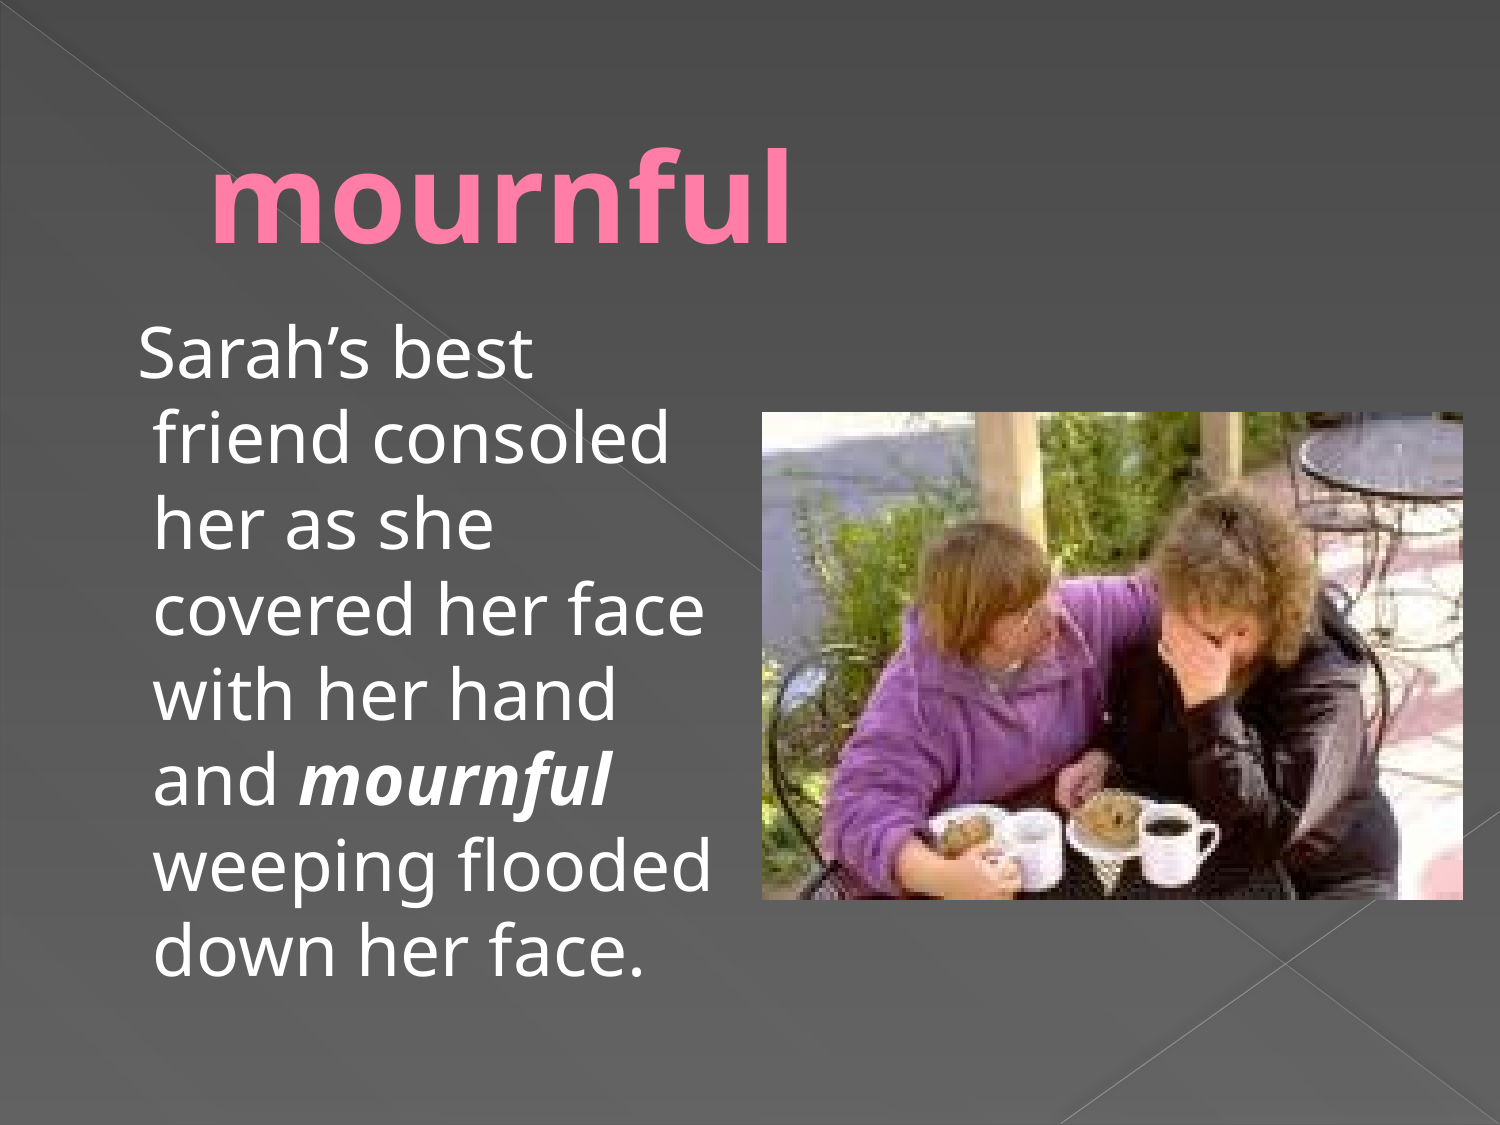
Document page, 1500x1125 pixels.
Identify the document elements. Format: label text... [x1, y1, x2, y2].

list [762, 412, 1463, 901]
title mournful [112, 99, 1388, 288]
list Sarah’s best friend consoled her as she covered her face with her hand and mournful weeping flooded down her face. [62, 299, 738, 1013]
